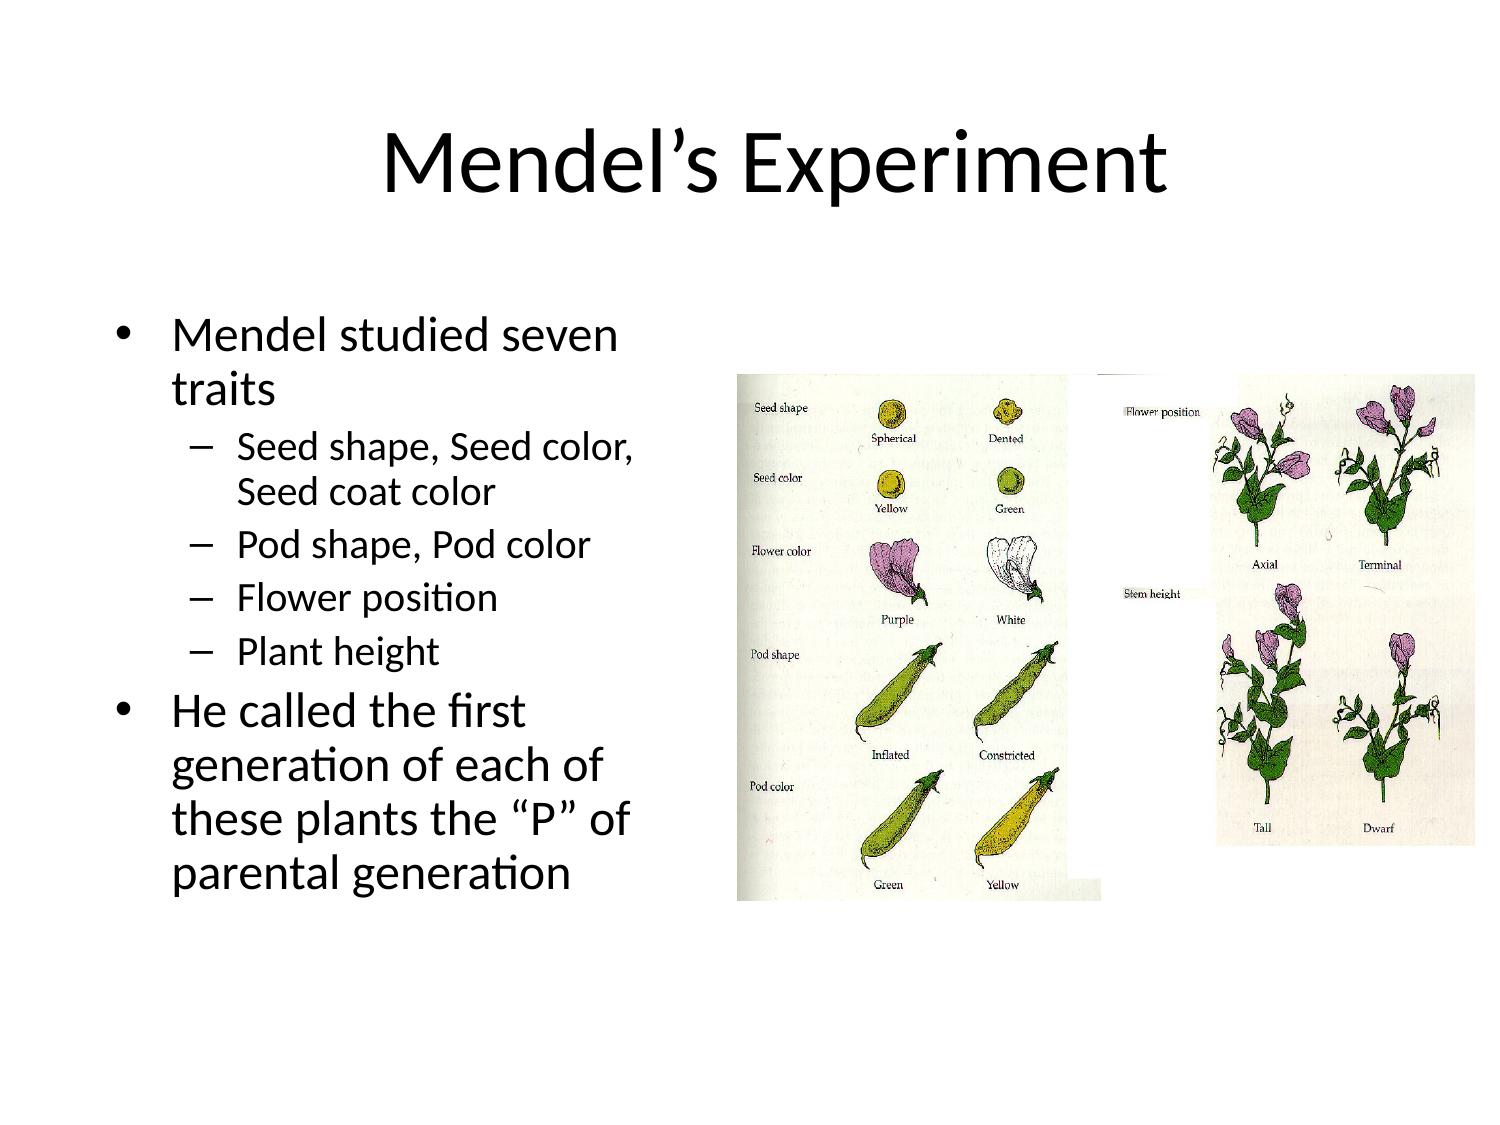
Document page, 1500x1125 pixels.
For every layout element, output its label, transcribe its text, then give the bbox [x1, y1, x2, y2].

picture [737, 374, 1476, 901]
list Mendel studied seven traits Seed shape, Seed color, Seed coat color Pod shape, Pod color Flower position Plant height He called the first generation of each of these plants the “P” of parental generation [99, 300, 720, 976]
title Mendel’s Experiment [125, 62, 1425, 250]
